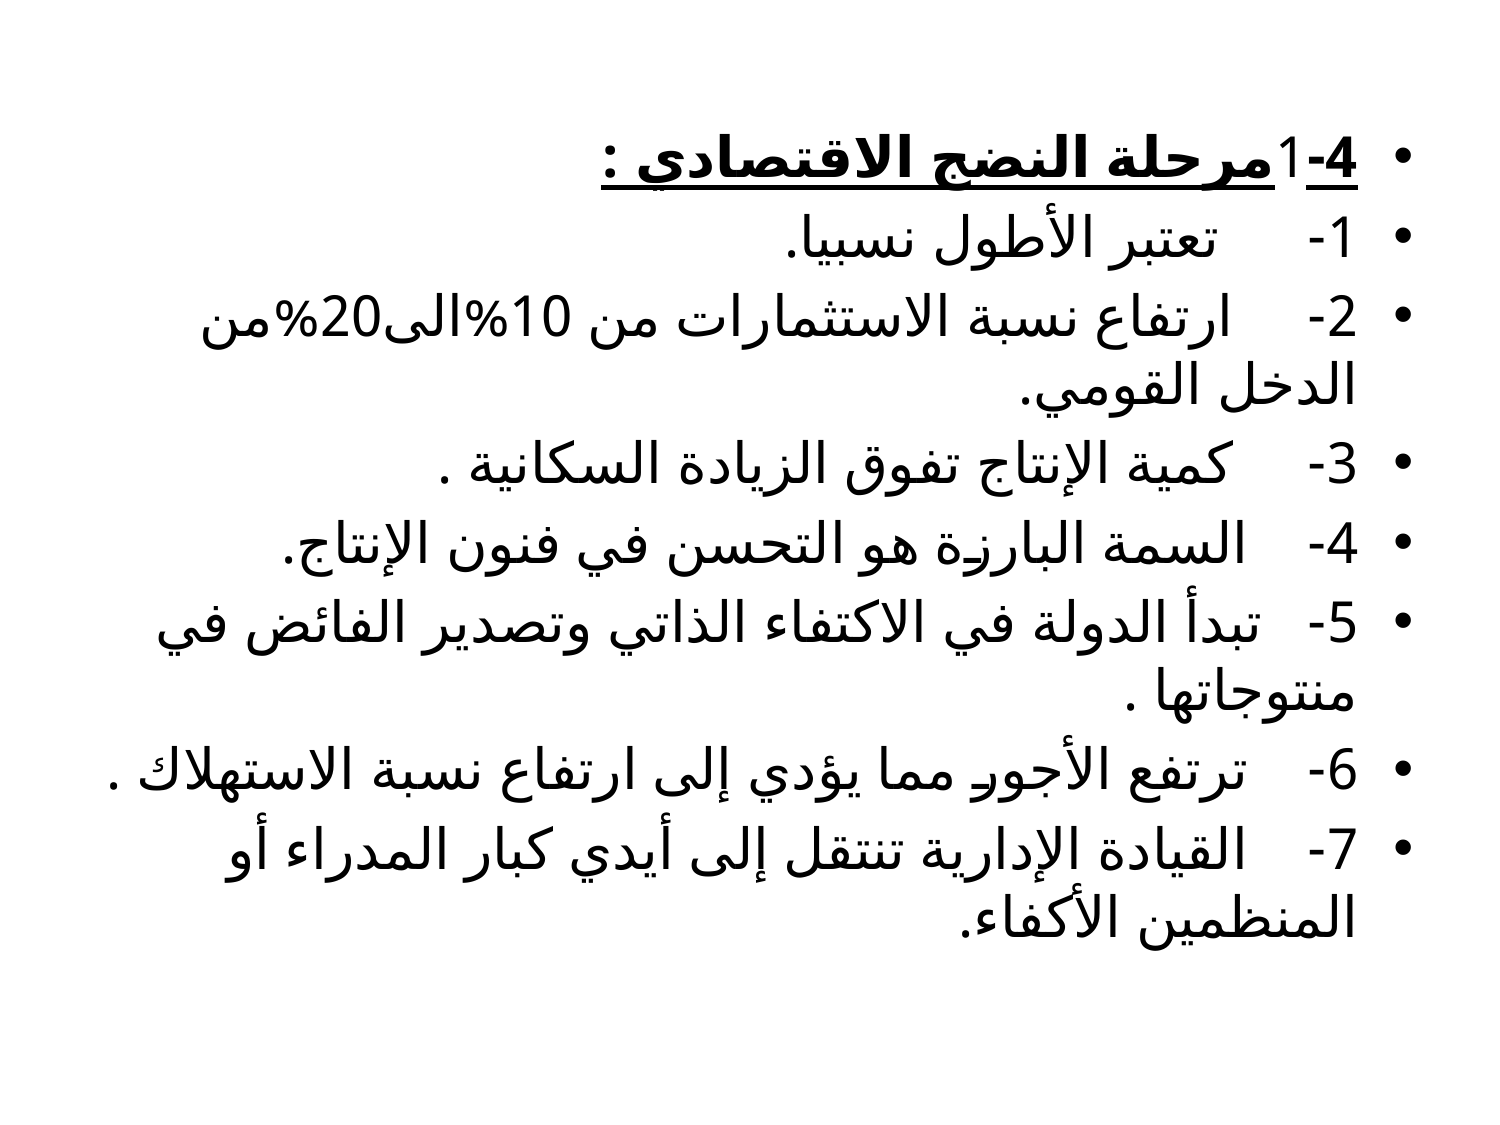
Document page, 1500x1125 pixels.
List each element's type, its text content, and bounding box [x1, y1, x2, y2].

list 1-4مرحلة النضج الاقتصادي : 1- تعتبر الأطول نسبيا. 2- ارتفاع نسبة الاستثمارات من 10%الى20%من الدخل القومي. 3- كمية الإنتاج تفوق الزيادة السكانية . 4- السمة البارزة هو التحسن في فنون الإنتاج. 5- تبدأ الدولة في الاكتفاء الذاتي وتصدير الفائض في منتوجاتها . 6- ترتفع الأجور مما يؤدي إلى ارتفاع نسبة الاستهلاك . 7- القيادة الإدارية تنتقل إلى أيدي كبار المدراء أو المنظمين الأكفاء. [75, 113, 1425, 1005]
